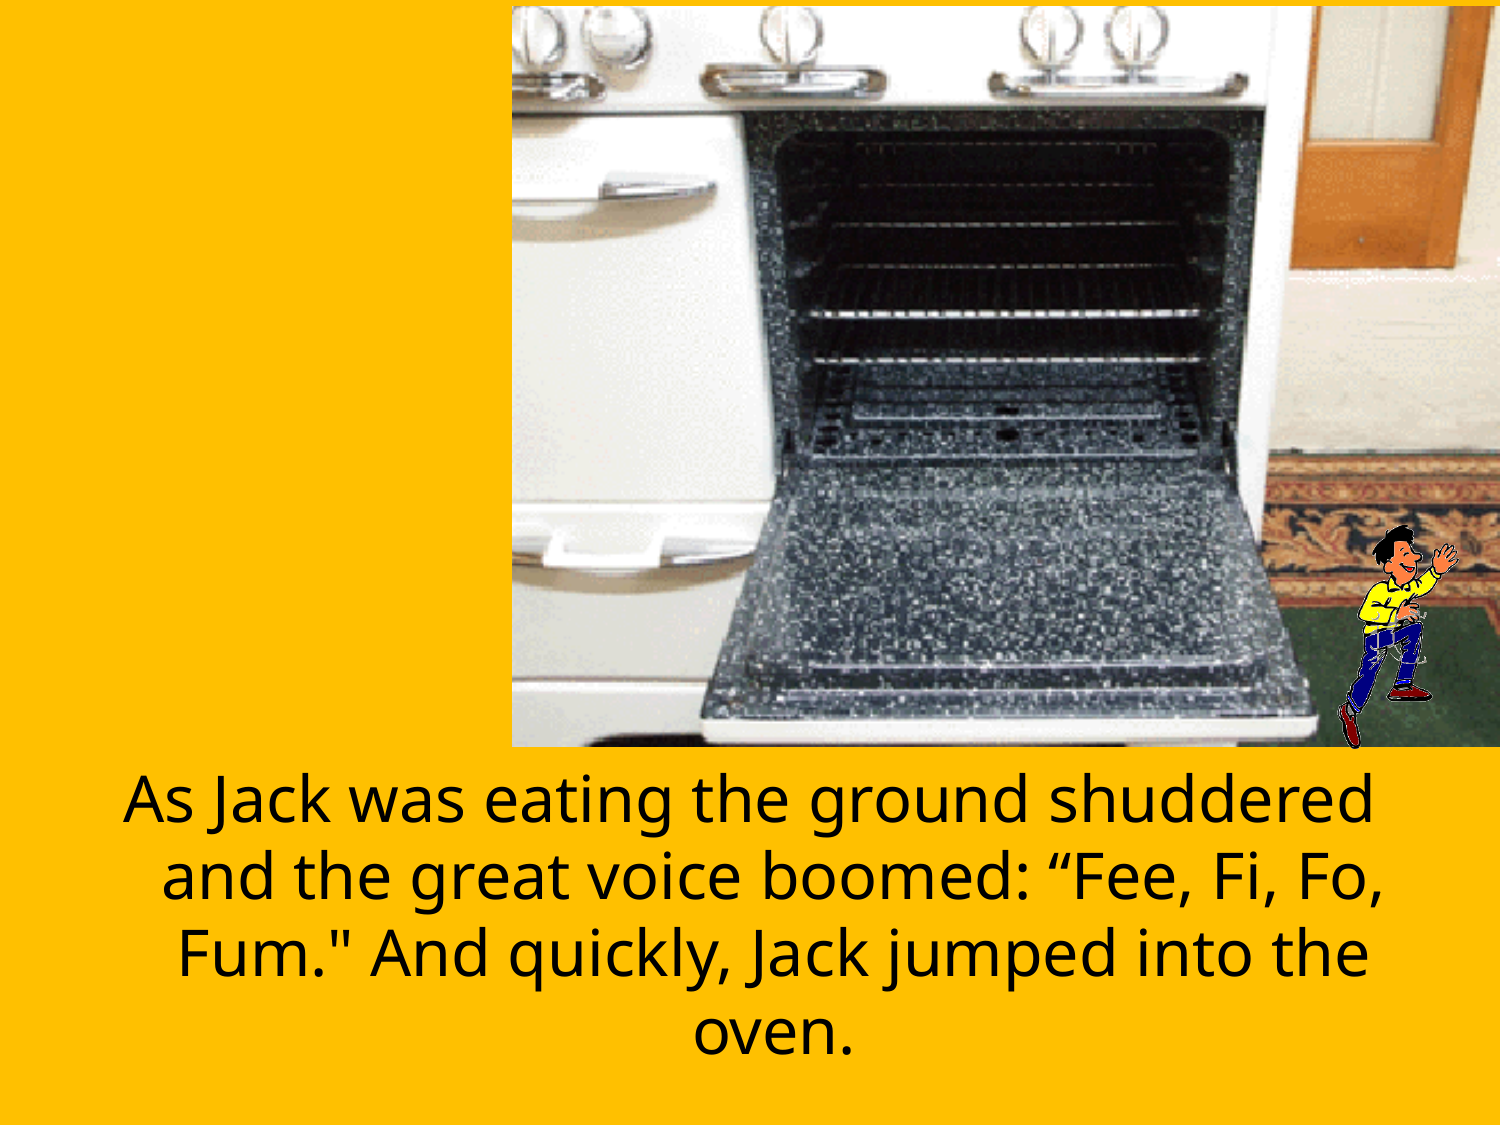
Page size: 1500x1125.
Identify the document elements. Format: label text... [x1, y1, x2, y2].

list As Jack was eating the ground shuddered and the great voice boomed: “Fee, Fi, Fo, Fum." And quickly, Jack jumped into the oven. [75, 750, 1425, 1075]
picture [512, 5, 1500, 753]
